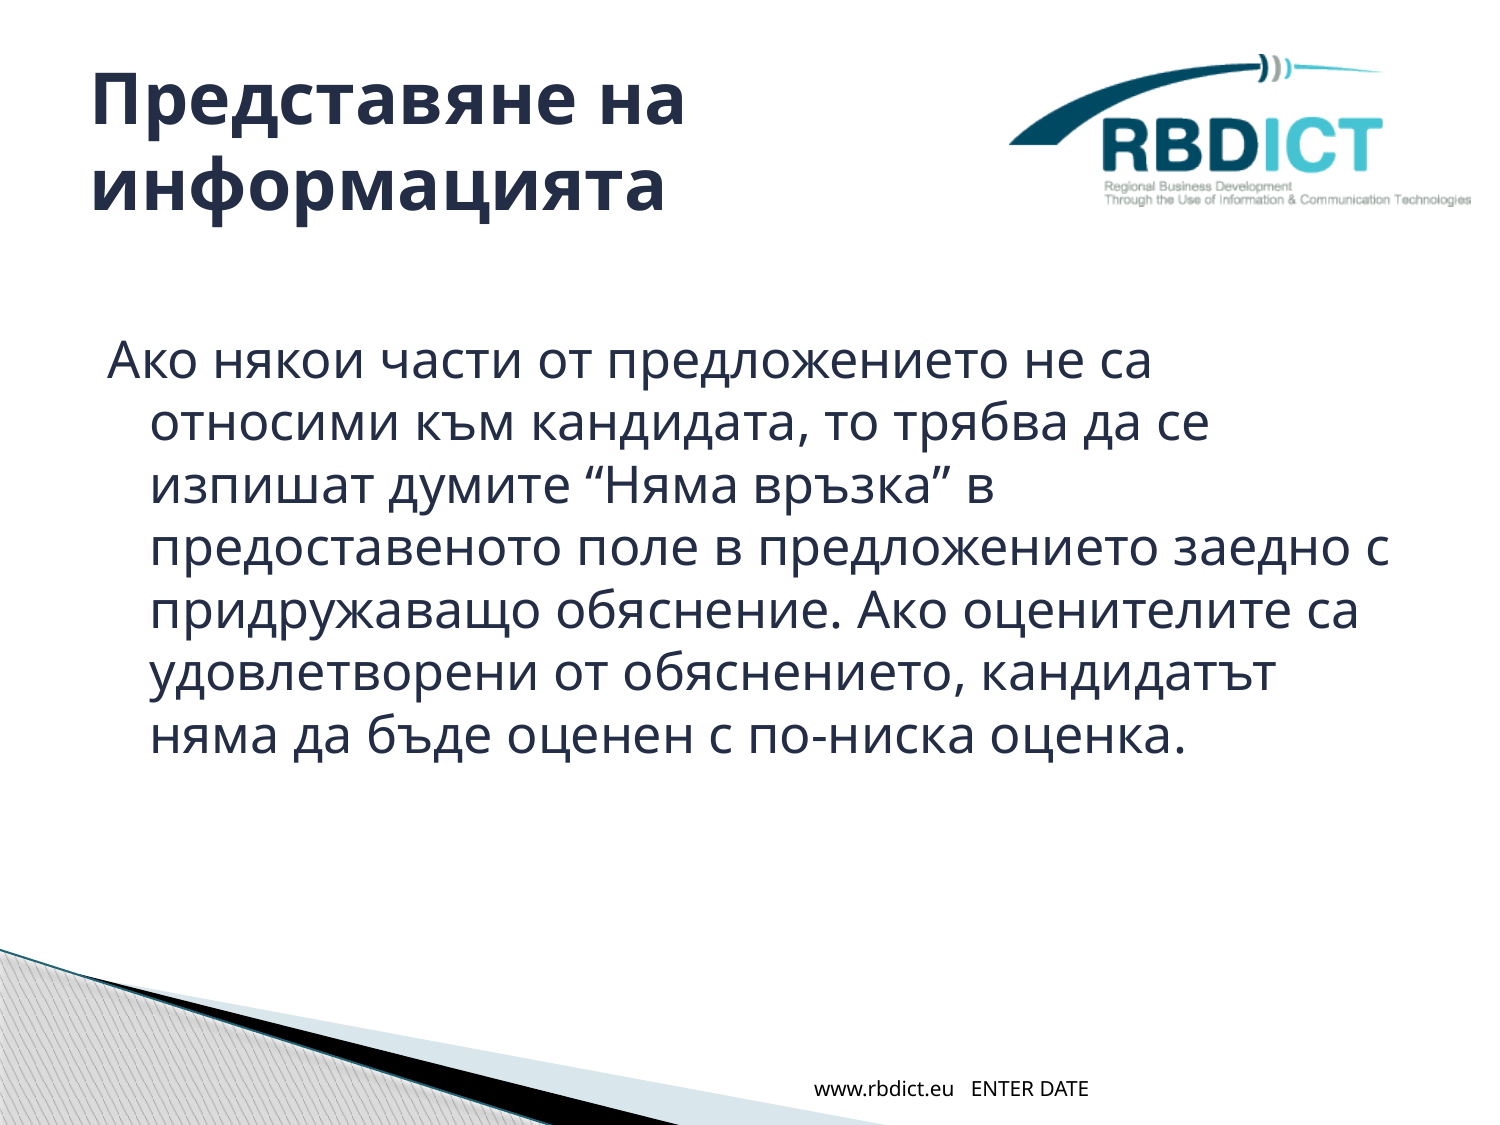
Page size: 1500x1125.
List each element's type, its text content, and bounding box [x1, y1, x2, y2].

footer www.rbdict.eu ENTER DATE [718, 1051, 1105, 1112]
title Представяне на информацията [75, 45, 1425, 233]
picture [1425, 54, 1471, 207]
list Ако някои части от предложението не са относими към кандидата, то трябва да се изпишат думите “Няма връзка” в предоставеното поле в предложението заедно с придружаващо обяснение. Ако оценителите са удовлетворени от обяснението, кандидатът няма да бъде оценен с по-ниска оценка. [74, 242, 1426, 986]
